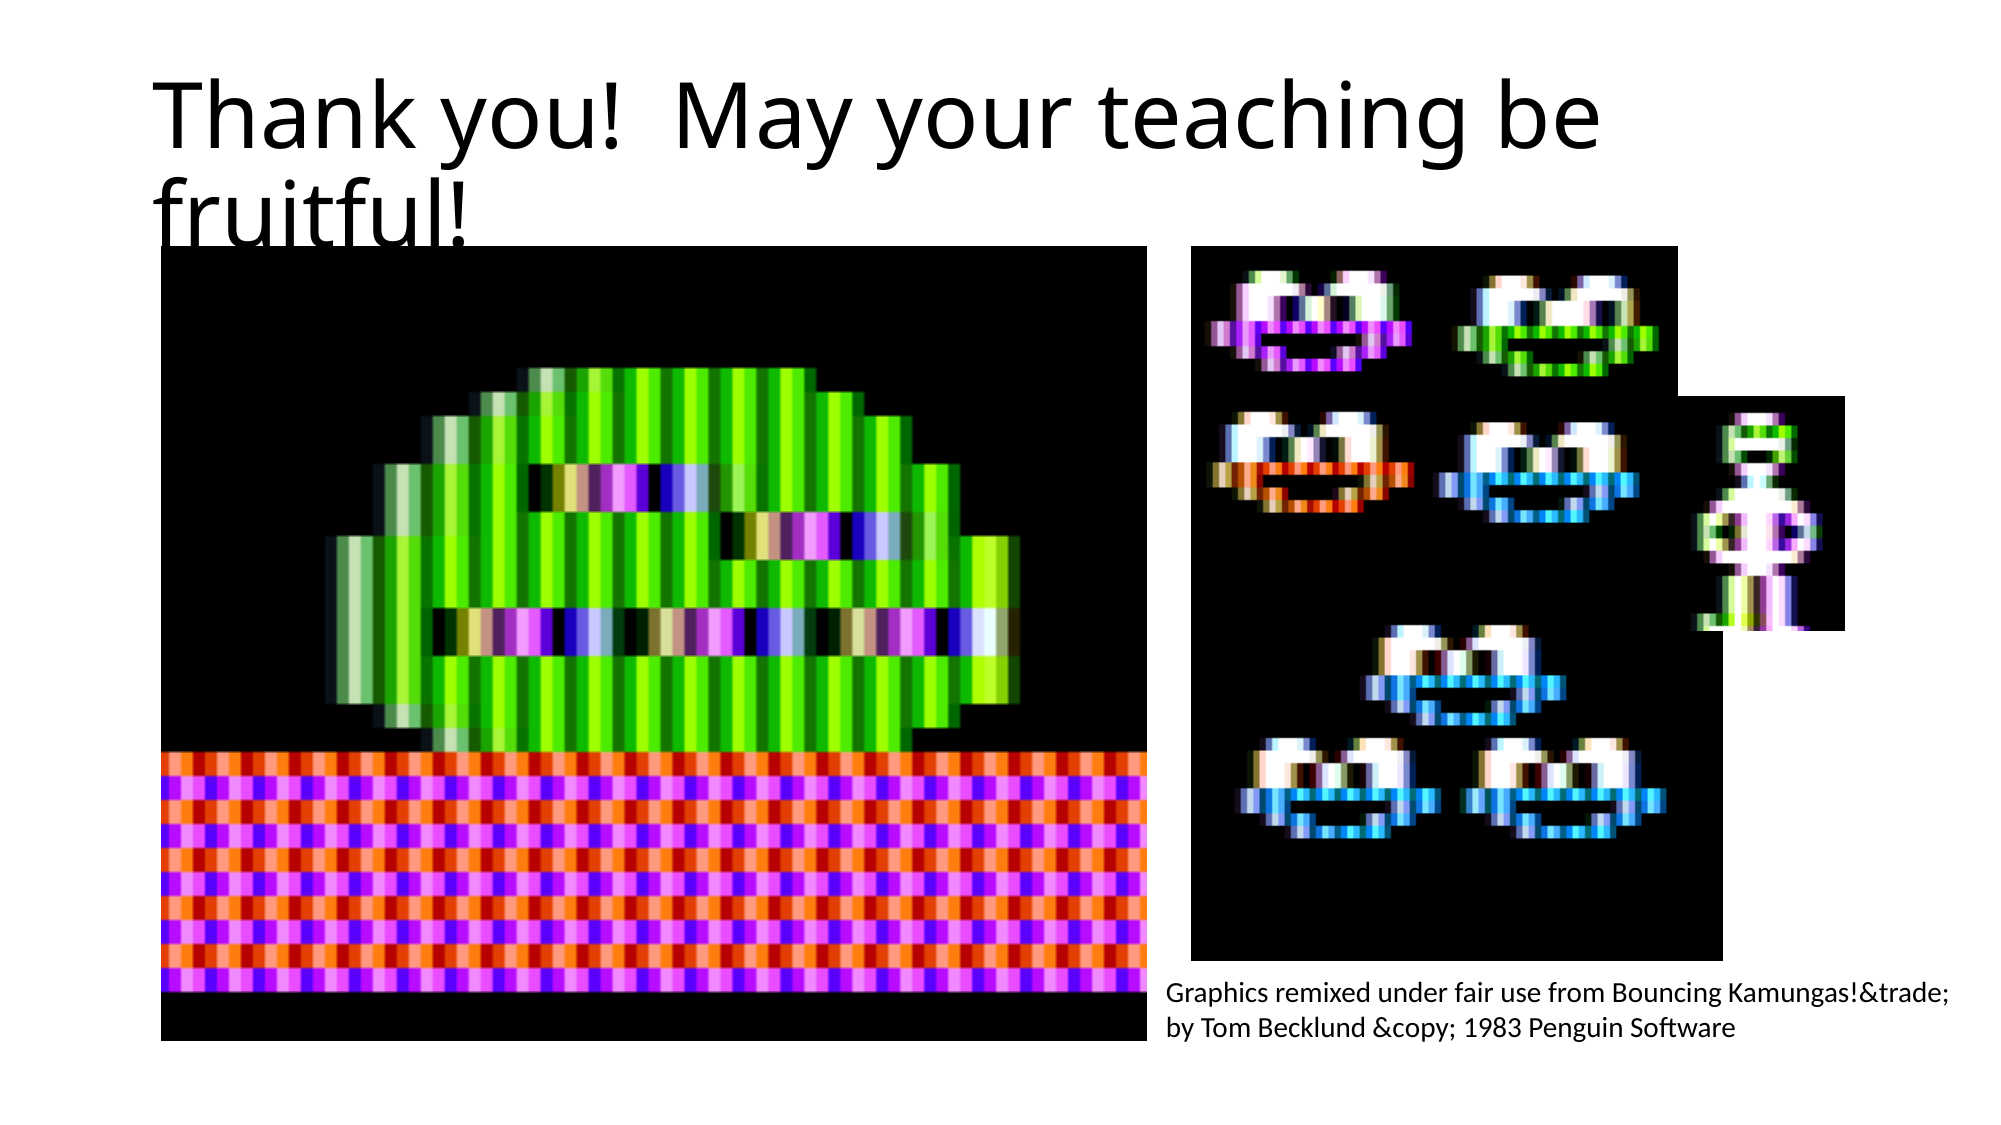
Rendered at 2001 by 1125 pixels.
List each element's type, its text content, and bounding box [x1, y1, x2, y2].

picture [1191, 246, 1845, 961]
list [1427, 403, 1677, 525]
title Thank you! May your teaching be fruitful! [137, 59, 1863, 278]
text_box Graphics remixed under fair use from Bouncing Kamungas!&trade; by Tom Becklund &copy; 1983 Penguin Software [1150, 965, 1972, 1051]
picture [161, 246, 1147, 1041]
